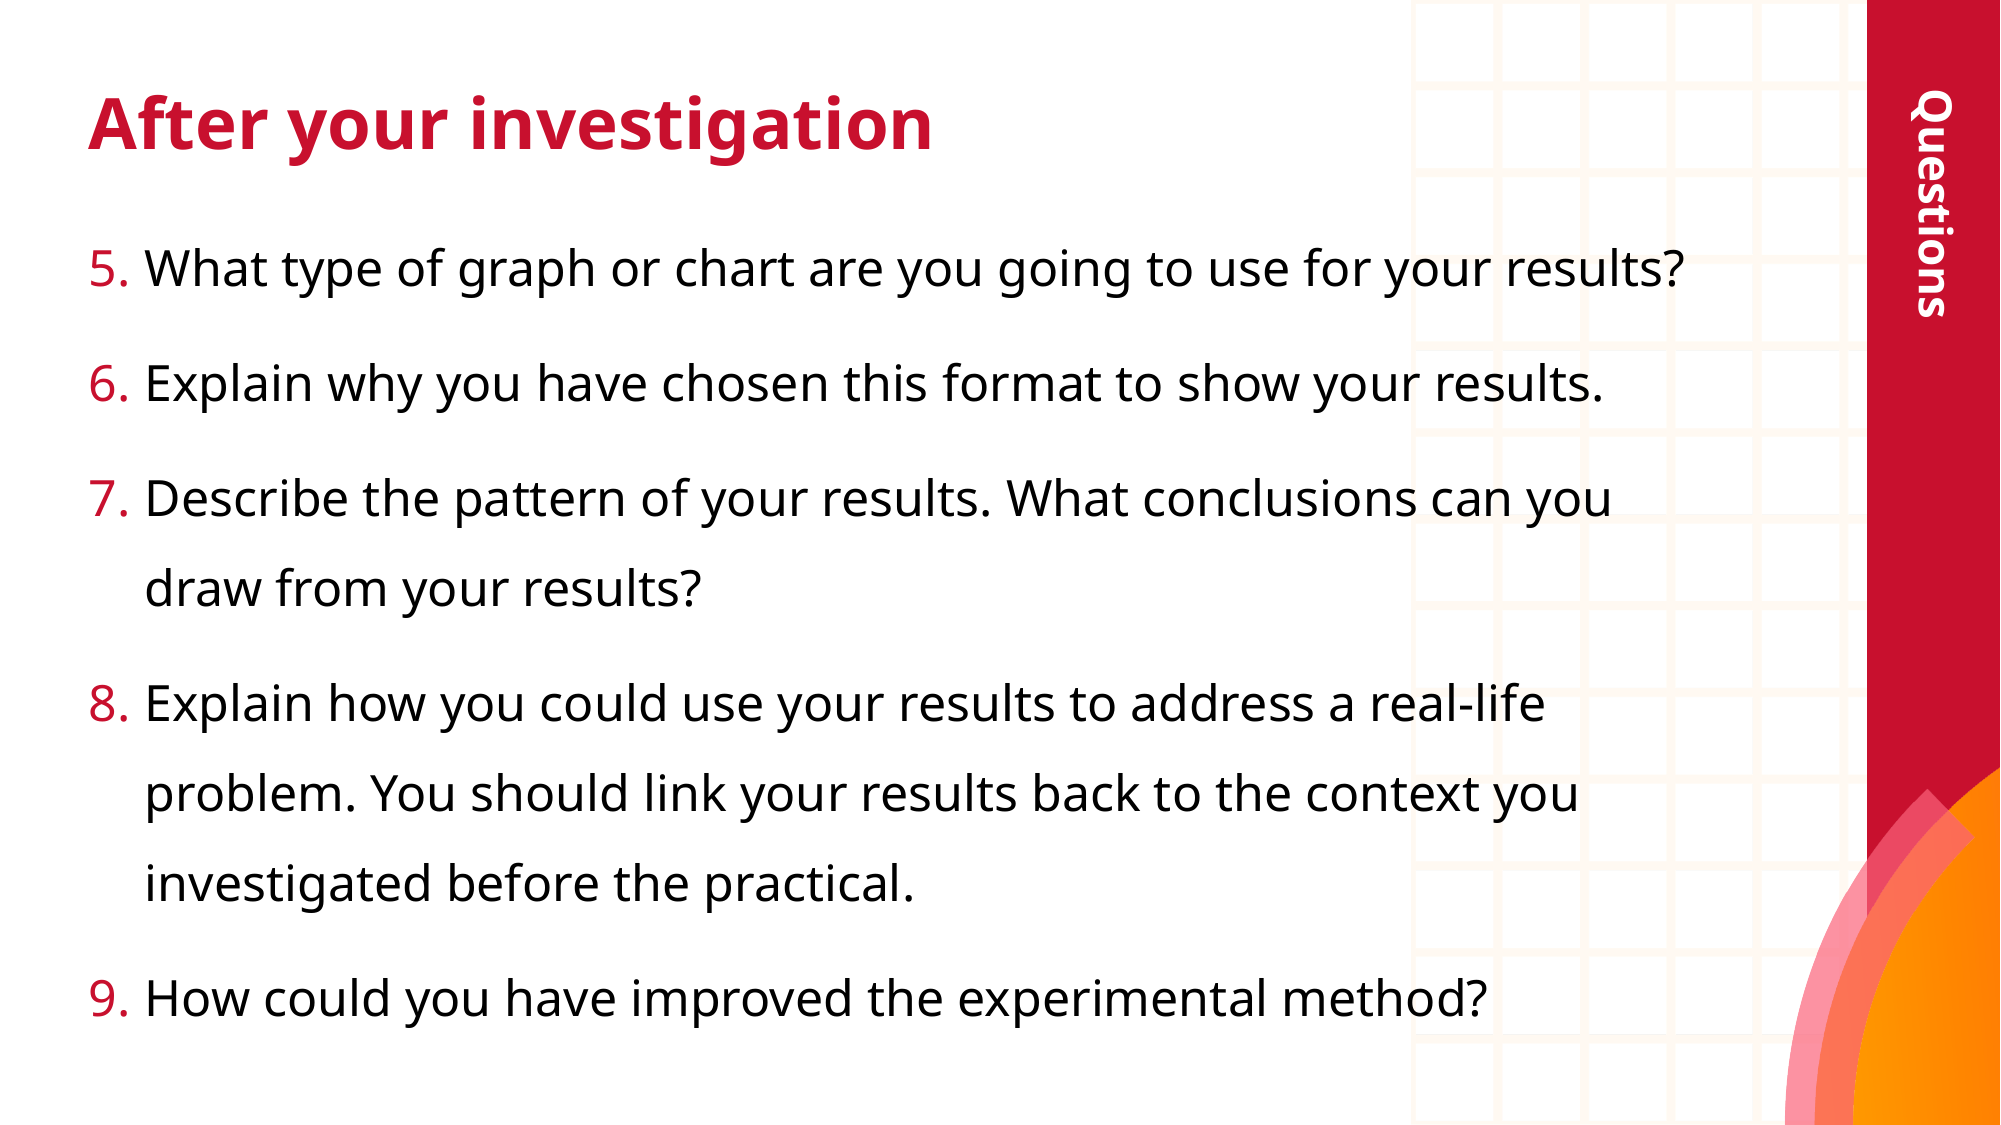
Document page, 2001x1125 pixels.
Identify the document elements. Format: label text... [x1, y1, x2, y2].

list What type of graph or chart are you going to use for your results? Explain why you have chosen this format to show your results. Describe the pattern of your results. What conclusions can you draw from your results? Explain how you could use your results to address a real-life problem. You should link your results back to the context you investigated before the practical. How could you have improved the experimental method? [88, 206, 1743, 1034]
title After your investigation [88, 88, 1743, 161]
text_box Questions [1867, 88, 2000, 765]
picture [1411, 0, 2000, 1125]
